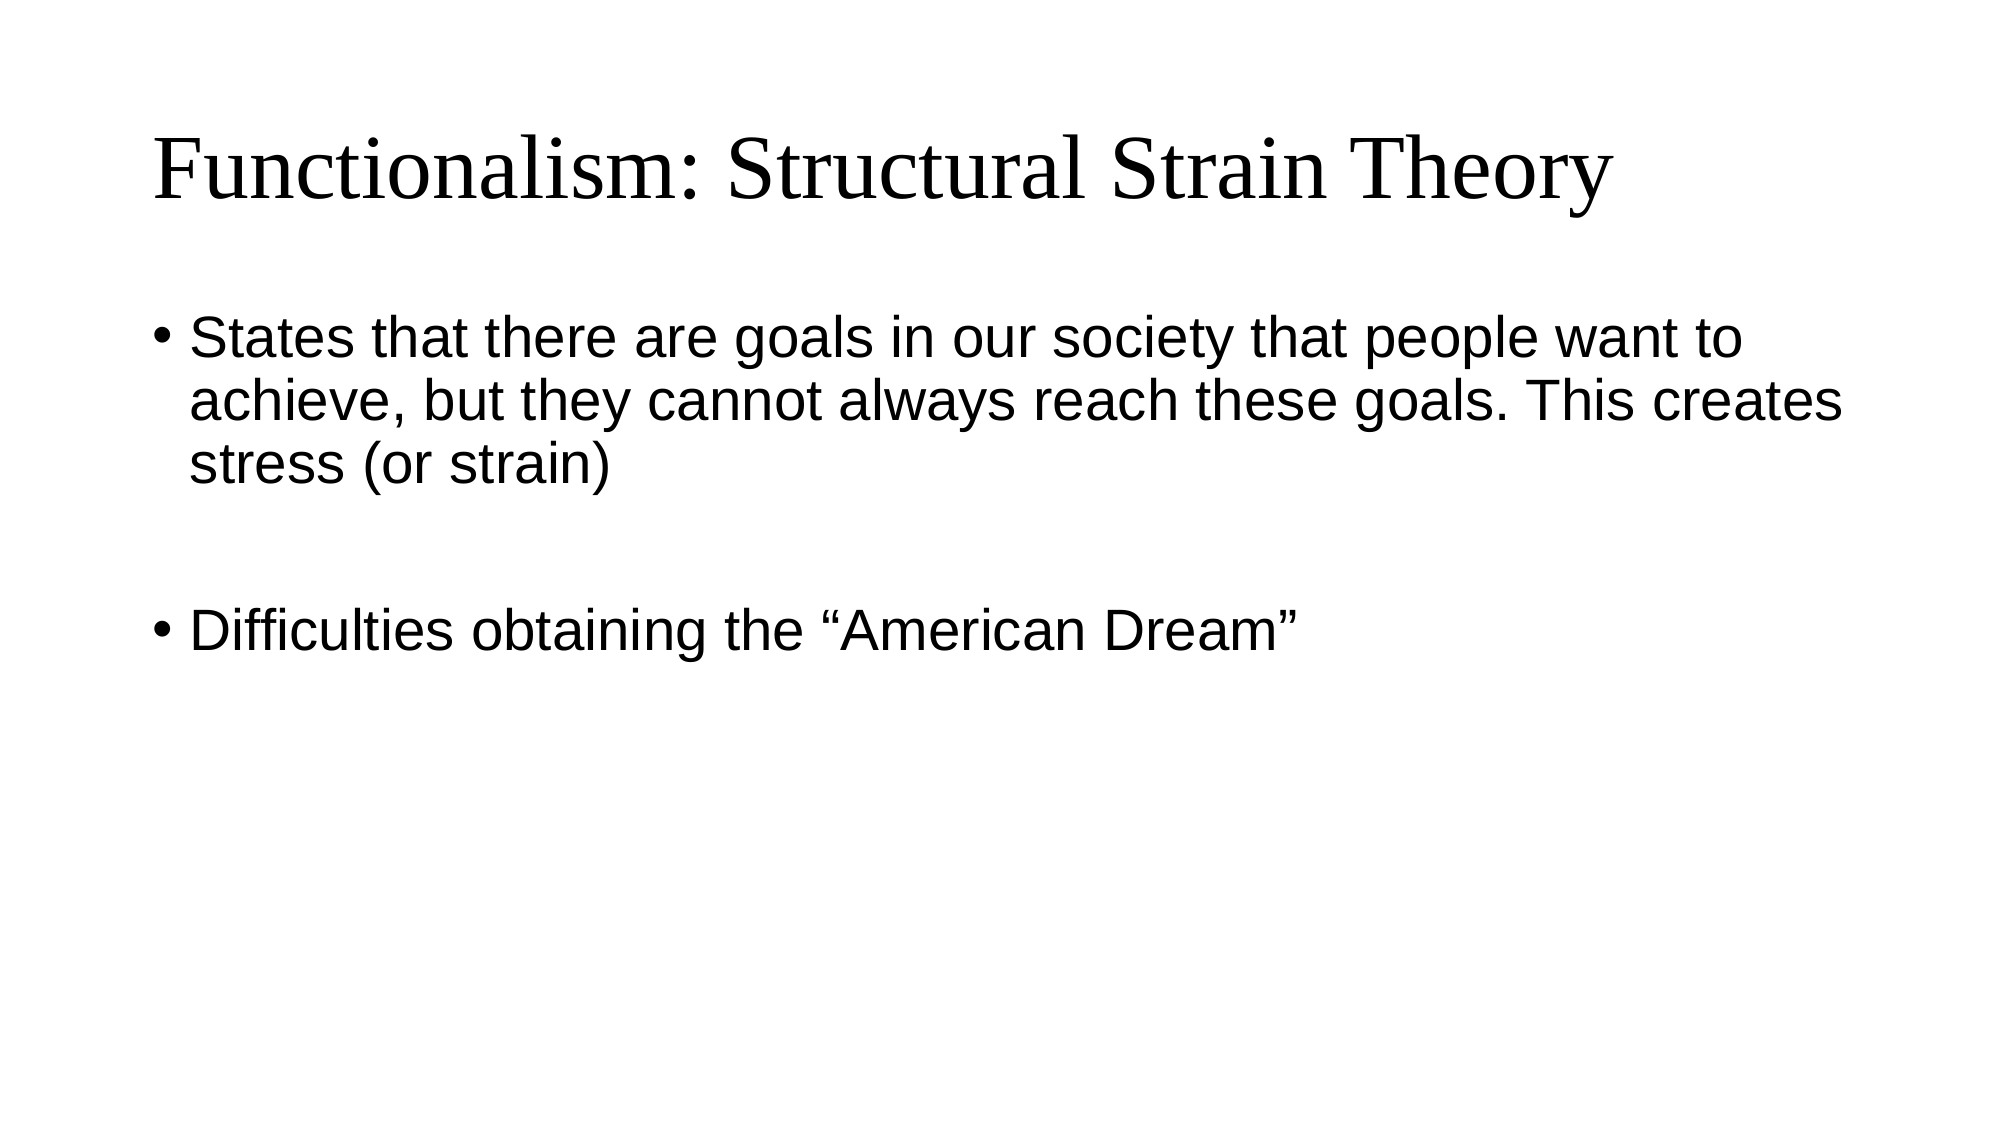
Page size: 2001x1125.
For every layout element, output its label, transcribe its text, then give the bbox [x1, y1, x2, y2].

list States that there are goals in our society that people want to achieve, but they cannot always reach these goals. This creates stress (or strain) Difficulties obtaining the “American Dream” [137, 299, 1863, 1014]
title Functionalism: Structural Strain Theory [137, 59, 1863, 278]
